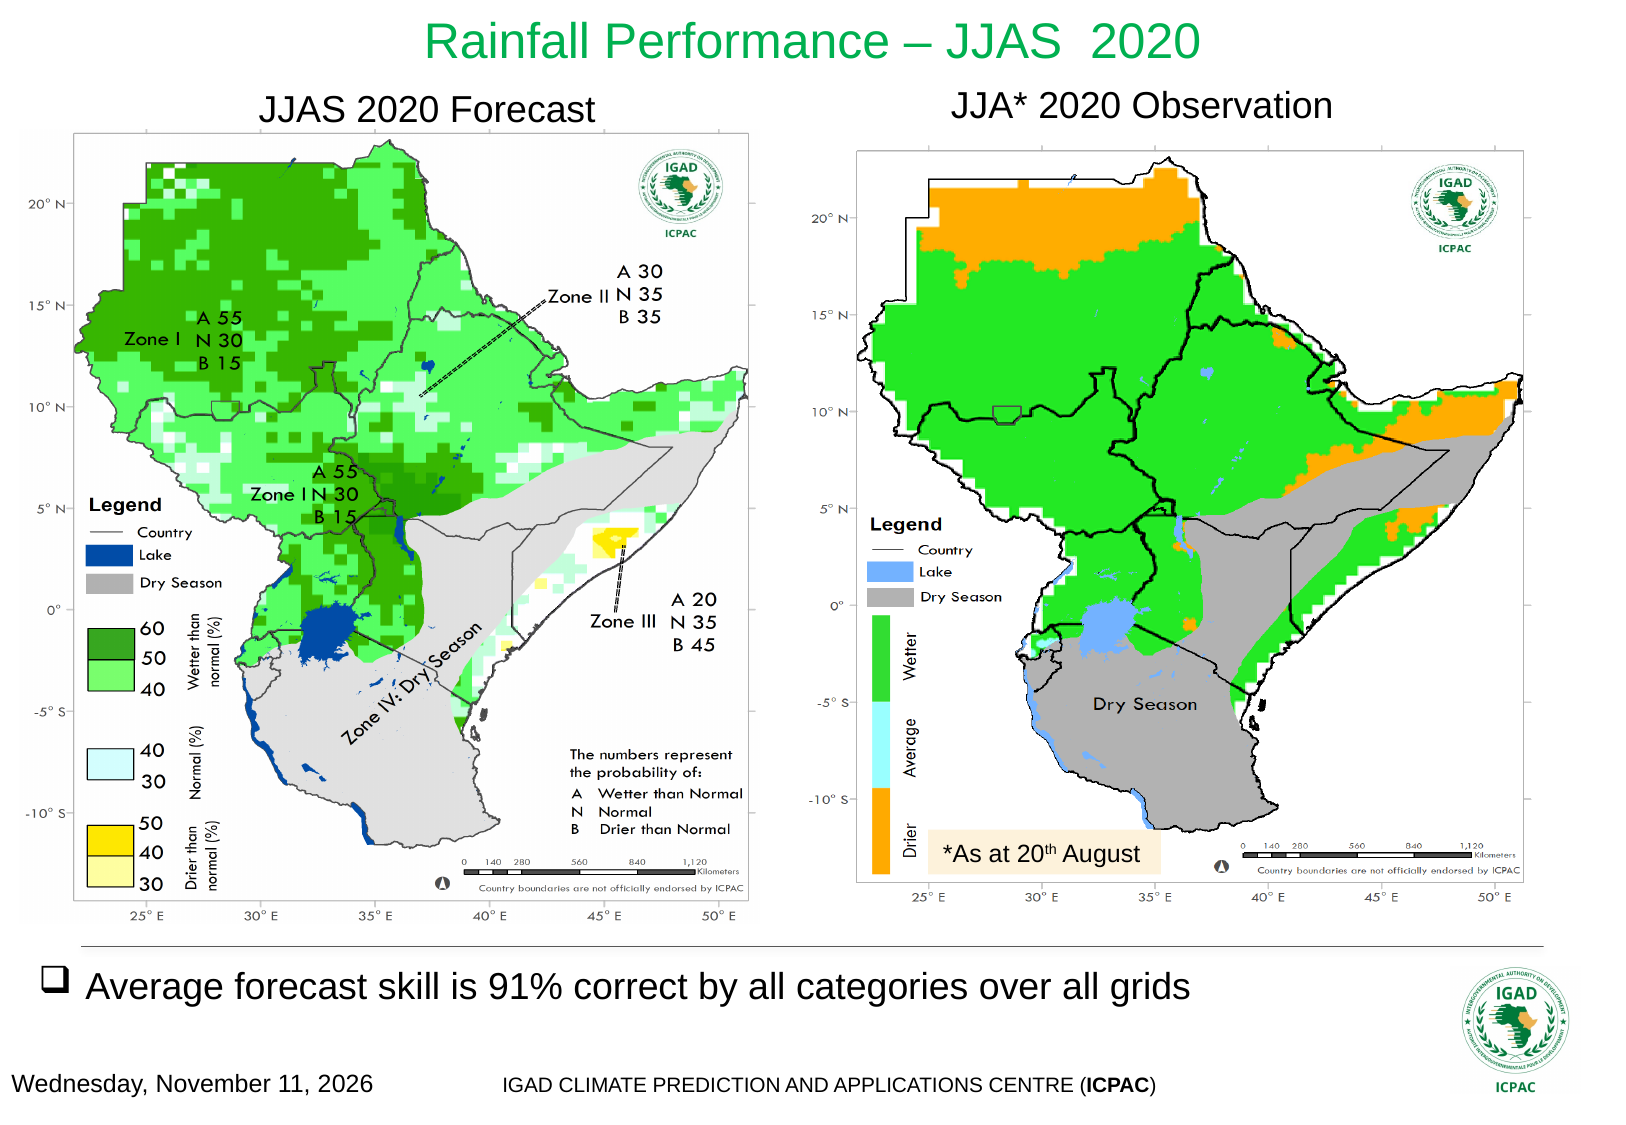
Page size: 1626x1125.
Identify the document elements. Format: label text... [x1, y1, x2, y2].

text_box JJAS 2020 Forecast [139, 77, 715, 127]
picture [776, 137, 1546, 933]
text_box Wednesday, August 26, 2020 [0, 1060, 390, 1106]
text_box Average forecast skill is 91% correct by all categories over all grids [23, 954, 1621, 1015]
text_box JJA* 2020 Observation [854, 73, 1430, 134]
text_box IGAD CLIMATE PREDICTION AND APPLICATIONS CENTRE (ICPAC) [487, 1064, 1195, 1094]
picture [1449, 965, 1581, 1095]
picture [18, 129, 760, 925]
text_box Rainfall Performance – JJAS 2020 [0, 1, 1625, 76]
